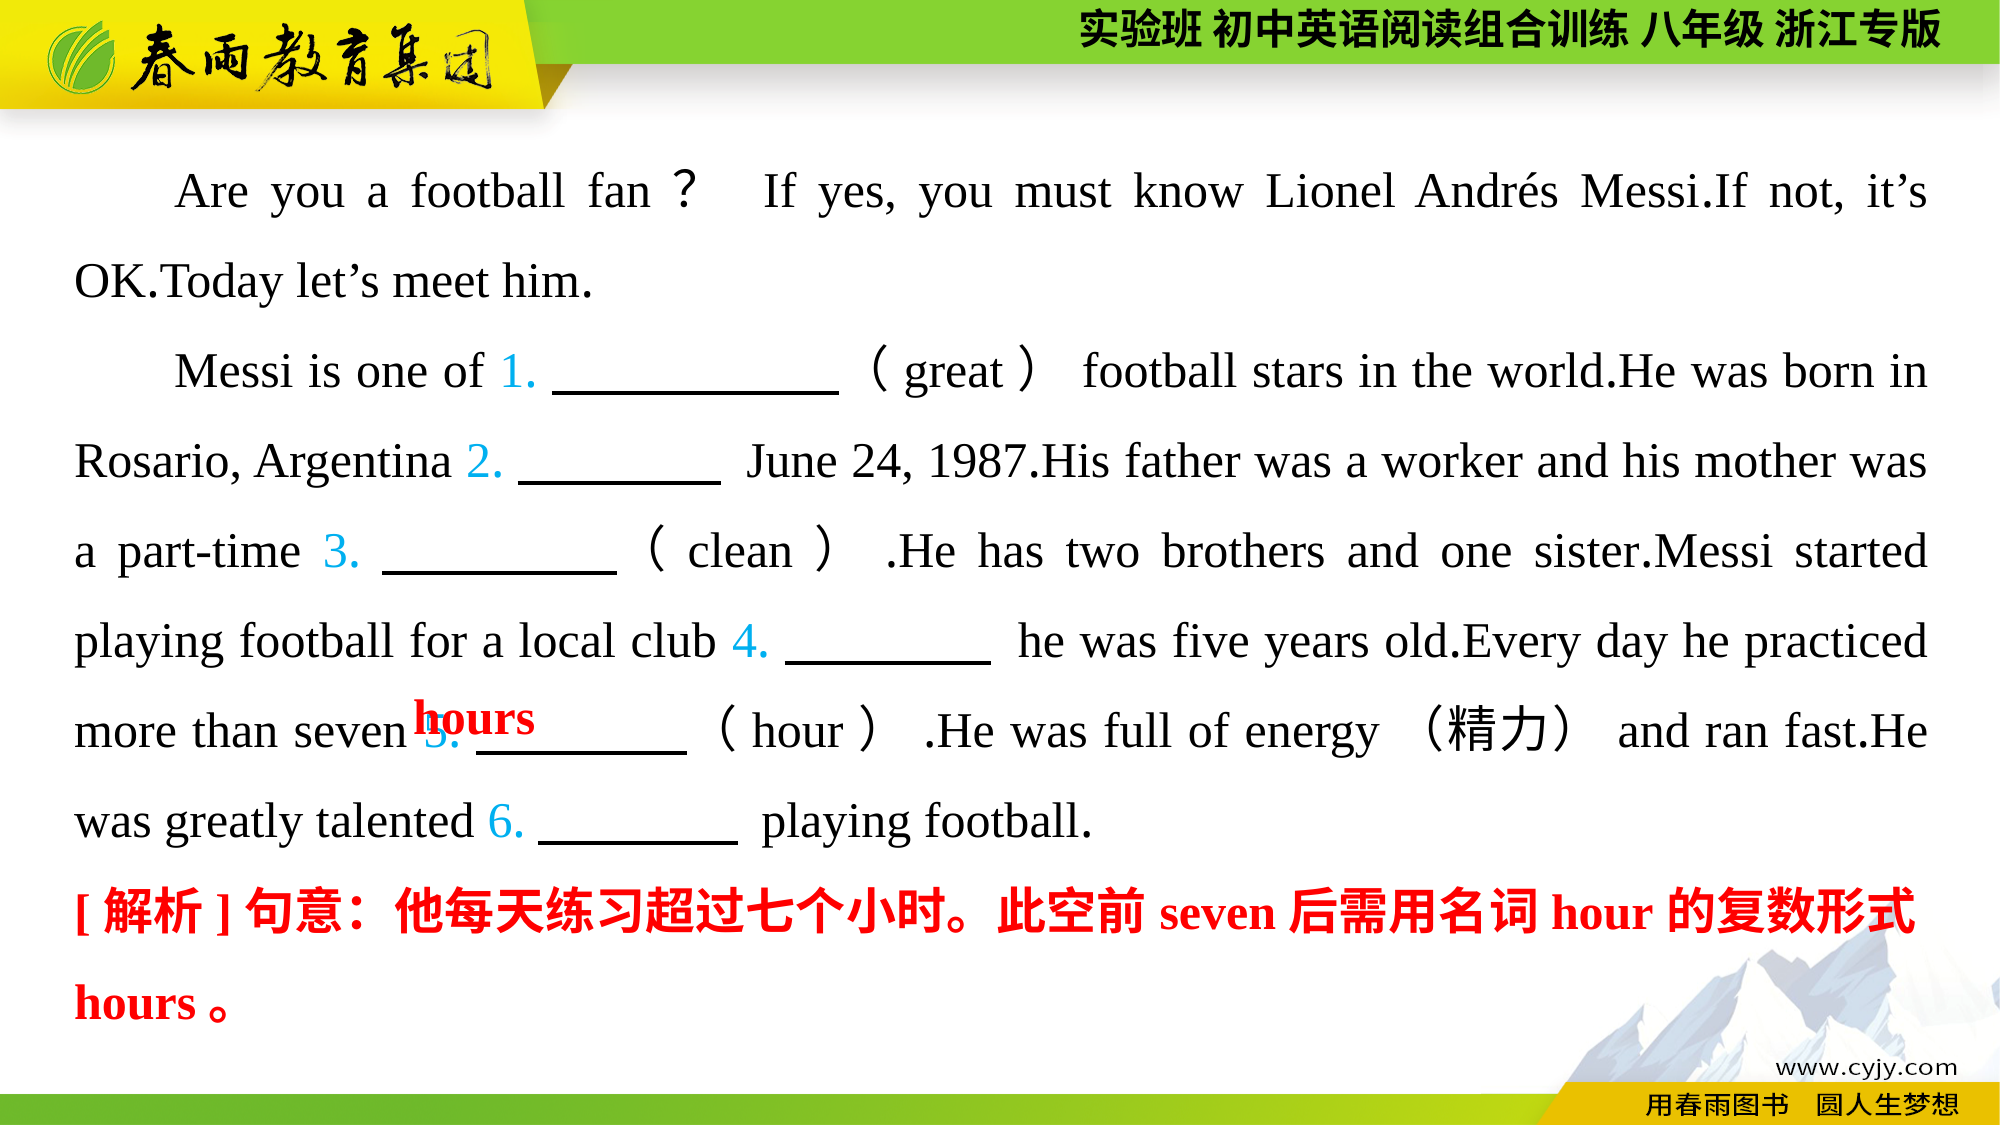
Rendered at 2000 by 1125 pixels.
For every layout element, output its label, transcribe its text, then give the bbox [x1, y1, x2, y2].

list Are you a football fan？ If yes, you must know Lionel Andrés Messi.If not, it’s OK.Today let’s meet him. Messi is one of 1. （great）football stars in the world.He was born in Rosario, Argentina 2. June 24, 1987.His father was a worker and his mother was a part-time 3. （clean）.He has two brothers and one sister.Messi started playing football for a local club 4. he was five years old.Every day he practiced more than seven 5. （hour）.He was full of energy（精力）and ran fast.He was greatly talented 6. playing football. [59, 120, 1944, 863]
text_box hours [398, 676, 551, 752]
text_box [解析]句意：他每天练习超过七个小时。此空前seven后需用名词hour的复数形式hours。 [59, 863, 1944, 1038]
picture [0, 0, 2000, 1125]
